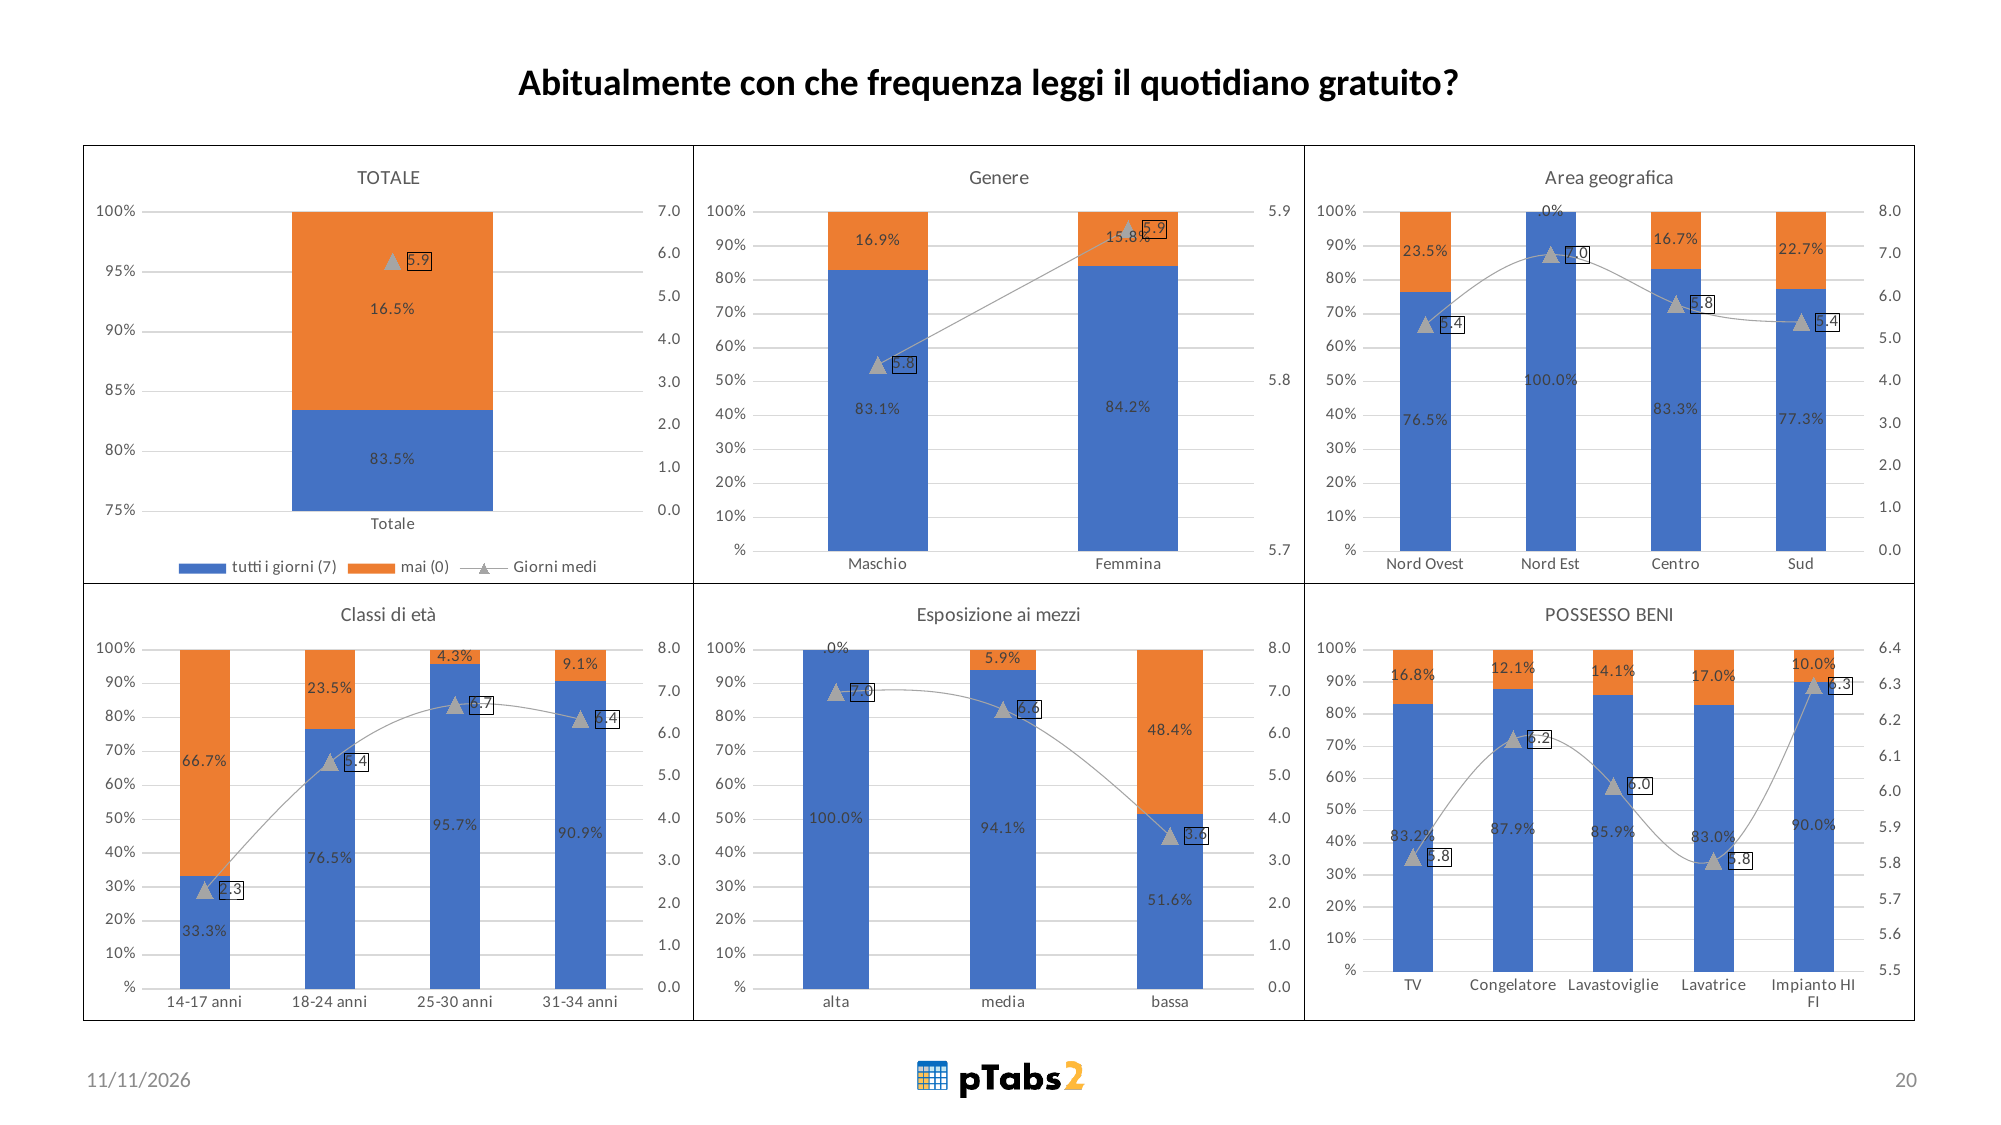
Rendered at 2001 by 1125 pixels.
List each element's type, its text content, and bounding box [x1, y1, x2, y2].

title Abitualmente con che frequenza leggi il quotidiano gratuito? [104, 52, 1875, 115]
slide_number 20 [1482, 1055, 1933, 1103]
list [913, 1058, 1087, 1100]
chart [83, 145, 1915, 1021]
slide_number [70, 1055, 512, 1103]
